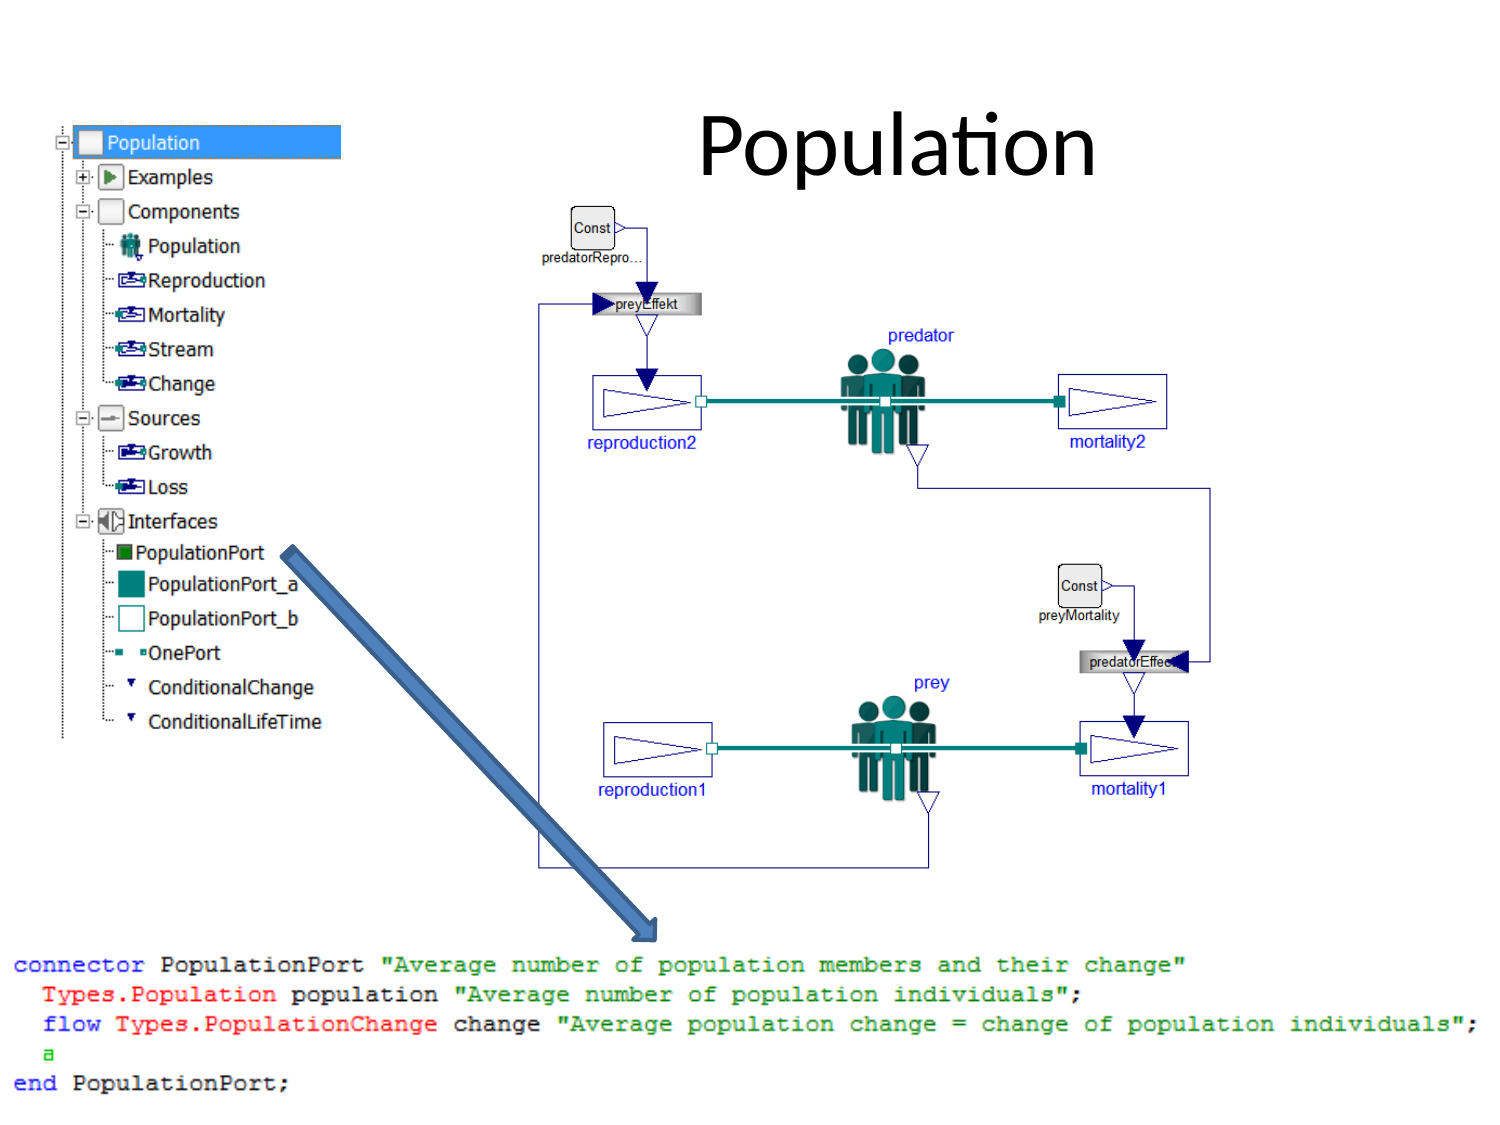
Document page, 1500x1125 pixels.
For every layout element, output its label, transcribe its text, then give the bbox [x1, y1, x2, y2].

picture [6, 950, 1500, 1098]
picture [47, 125, 341, 740]
text_box [346, 599, 515, 807]
text_box [598, 895, 658, 943]
picture [520, 194, 1229, 888]
title Population [371, 45, 1425, 233]
